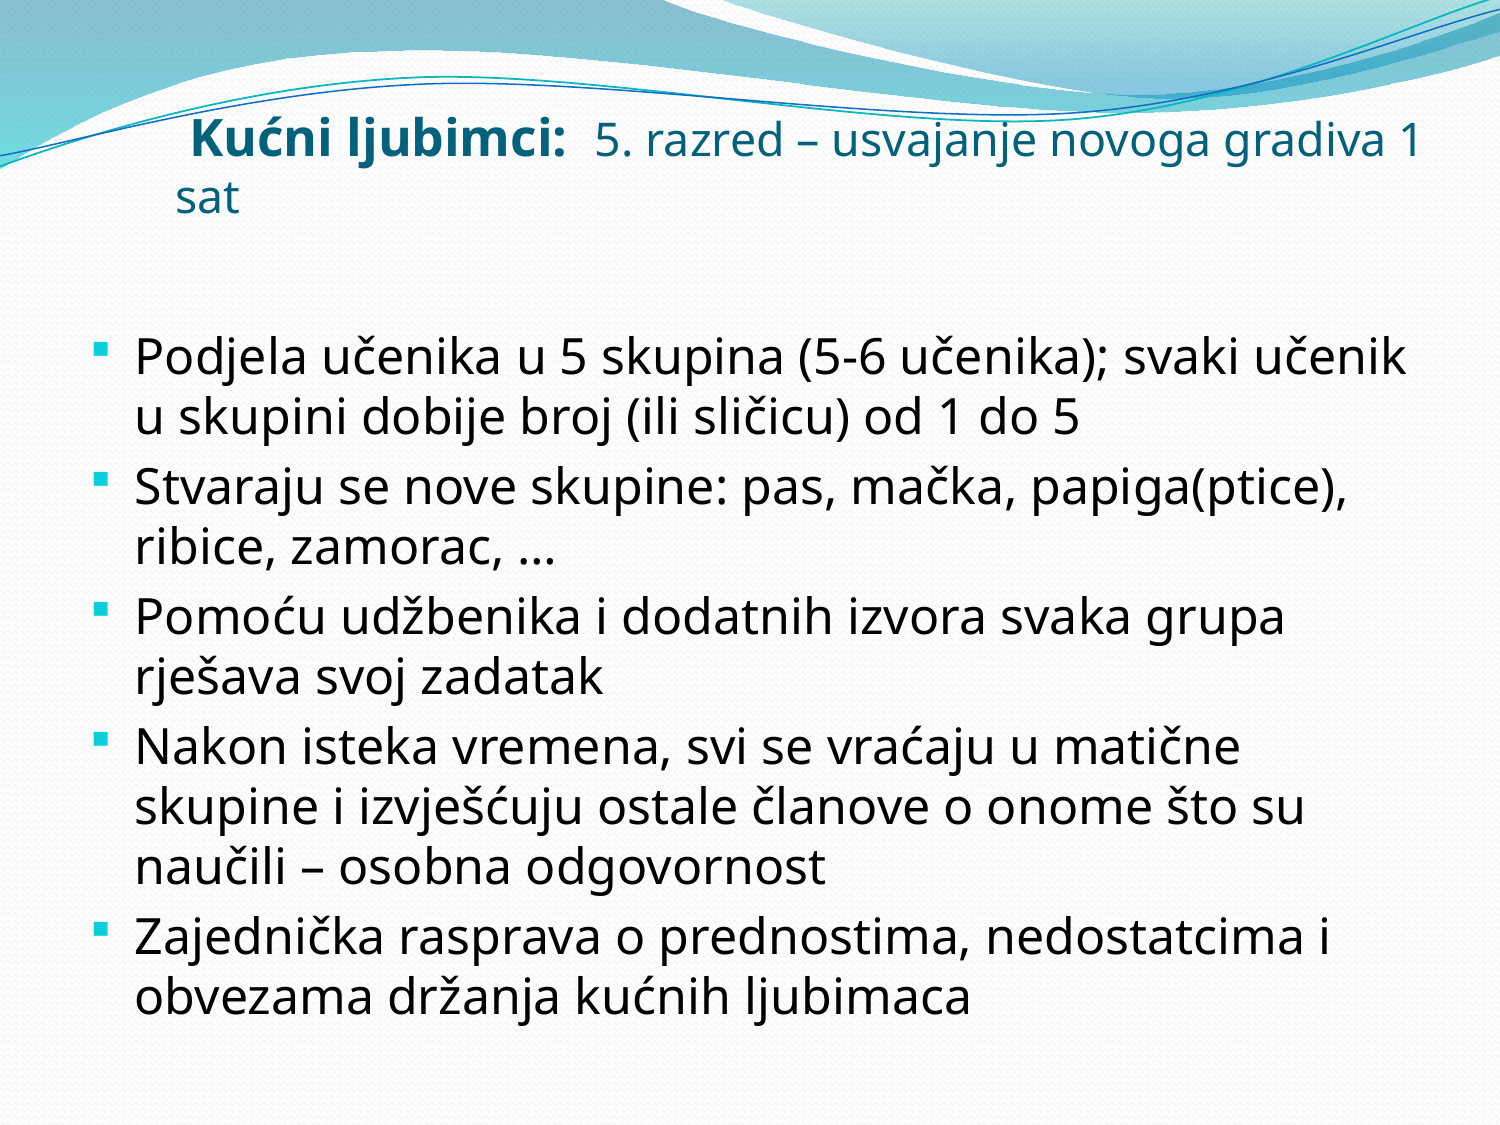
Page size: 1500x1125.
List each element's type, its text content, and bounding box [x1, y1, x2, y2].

list Podjela učenika u 5 skupina (5-6 učenika); svaki učenik u skupini dobije broj (ili sličicu) od 1 do 5 Stvaraju se nove skupine: pas, mačka, papiga(ptice), ribice, zamorac, … Pomoću udžbenika i dodatnih izvora svaka grupa rješava svoj zadatak Nakon isteka vremena, svi se vraćaju u matične skupine i izvješćuju ostale članove o onome što su naučili – osobna odgovornost Zajednička rasprava o prednostima, nedostatcima i obvezama držanja kućnih ljubimaca [75, 317, 1425, 1038]
title Kućni ljubimci: 5. razred – usvajanje novoga gradiva 1 sat [175, 35, 1451, 223]
